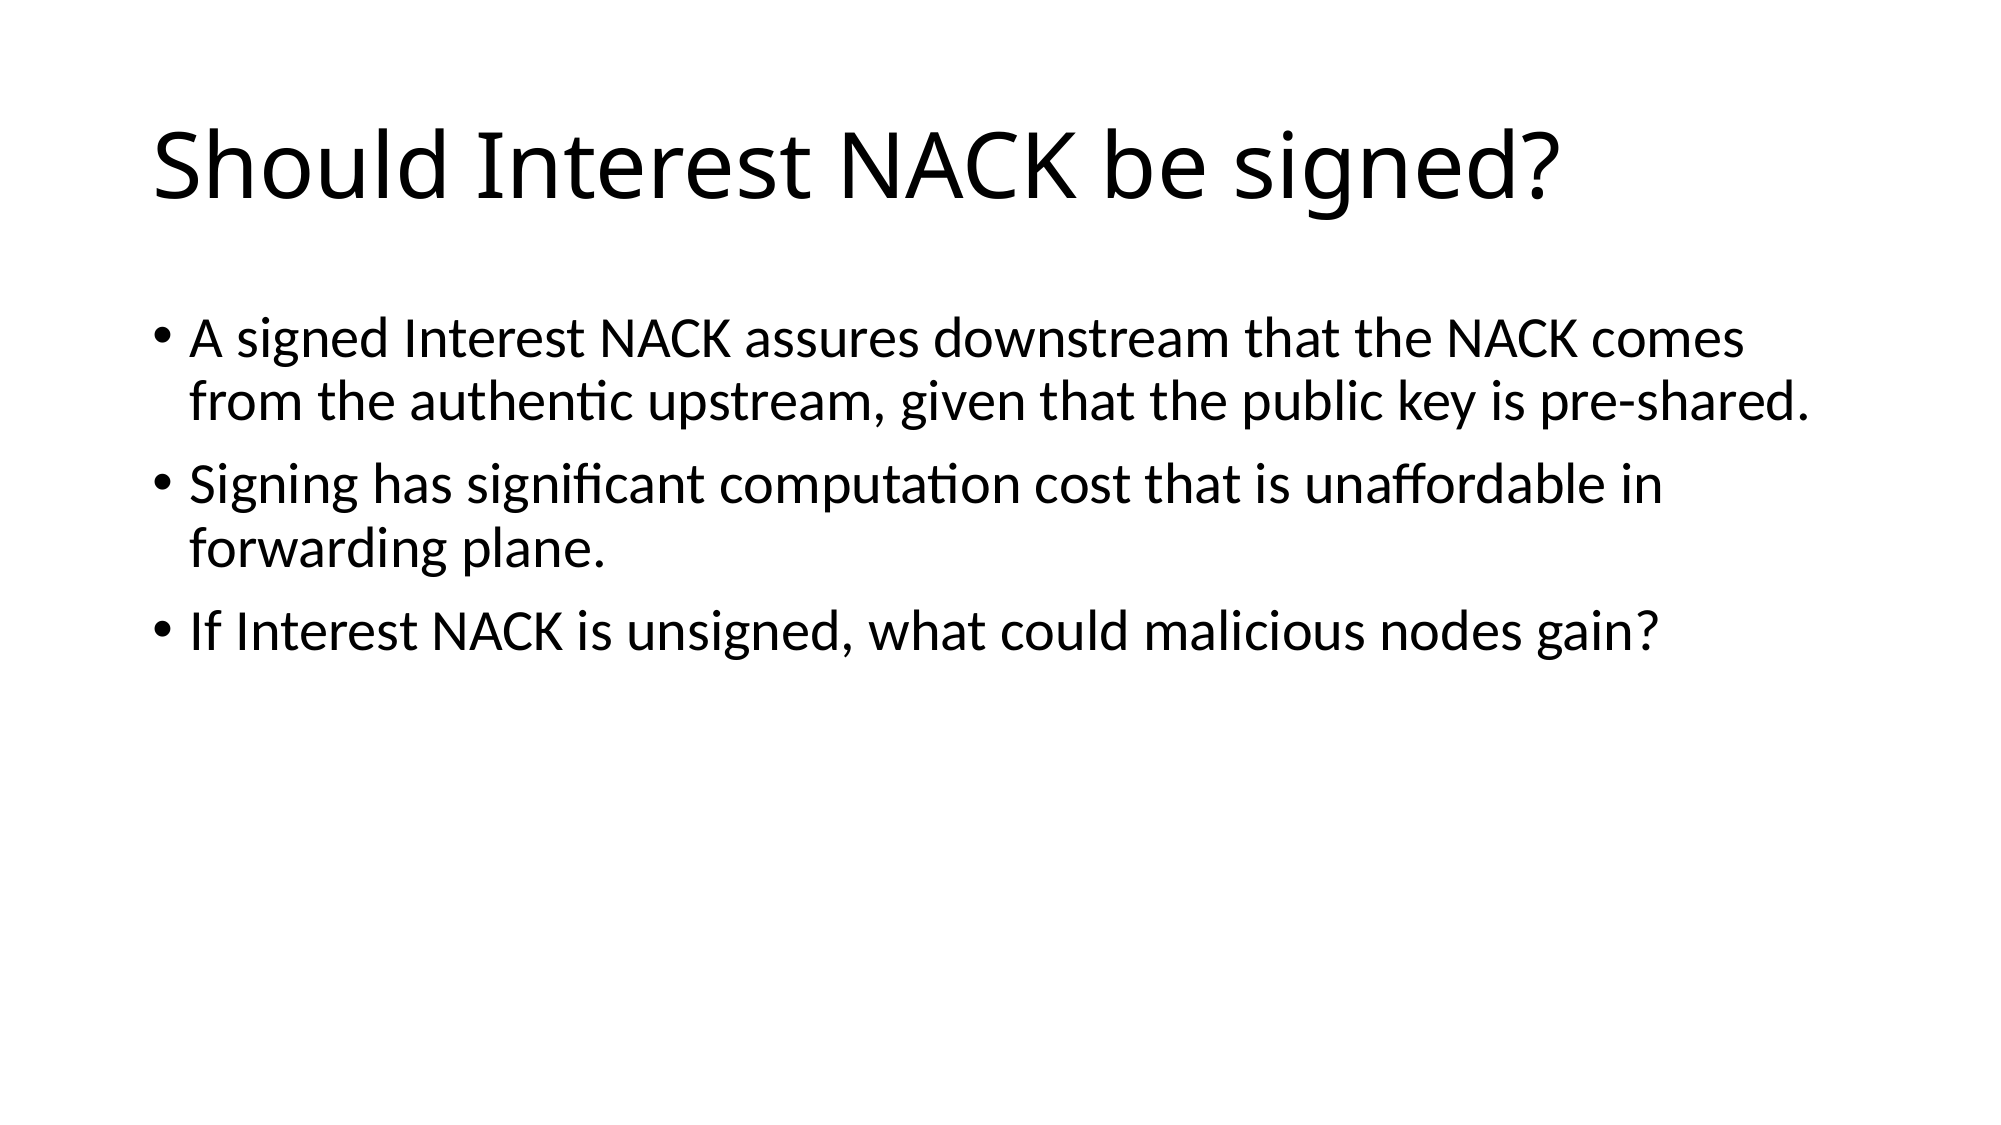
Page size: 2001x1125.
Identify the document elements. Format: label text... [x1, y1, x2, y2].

list A signed Interest NACK assures downstream that the NACK comes from the authentic upstream, given that the public key is pre-shared. Signing has significant computation cost that is unaffordable in forwarding plane. If Interest NACK is unsigned, what could malicious nodes gain? [137, 299, 1863, 1014]
title Should Interest NACK be signed? [137, 59, 1863, 278]
